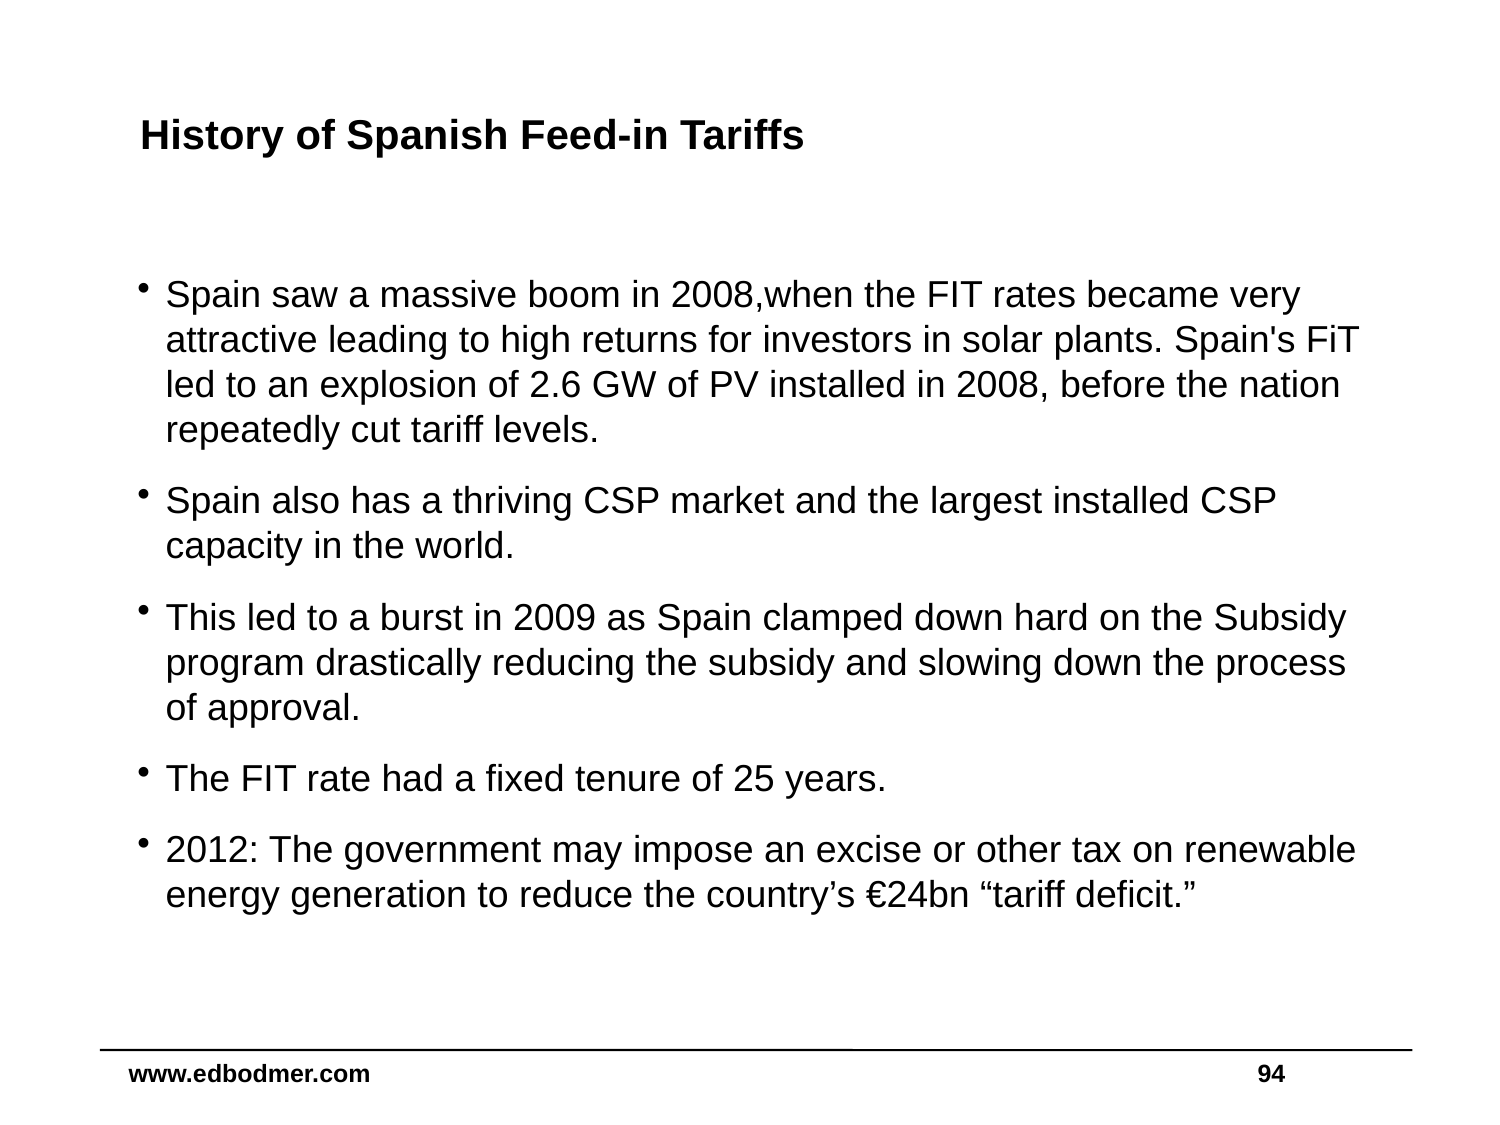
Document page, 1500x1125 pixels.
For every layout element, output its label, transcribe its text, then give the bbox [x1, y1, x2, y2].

list Spain saw a massive boom in 2008,when the FIT rates became very attractive leading to high returns for investors in solar plants. Spain's FiT led to an explosion of 2.6 GW of PV installed in 2008, before the nation repeatedly cut tariff levels. Spain also has a thriving CSP market and the largest installed CSP capacity in the world. This led to a burst in 2009 as Spain clamped down hard on the Subsidy program drastically reducing the subsidy and slowing down the process of approval. The FIT rate had a fixed tenure of 25 years. 2012: The government may impose an excise or other tax on renewable energy generation to reduce the country’s €24bn “tariff deficit.” [112, 262, 1401, 1026]
title History of Spanish Feed-in Tariffs [124, 99, 1288, 226]
